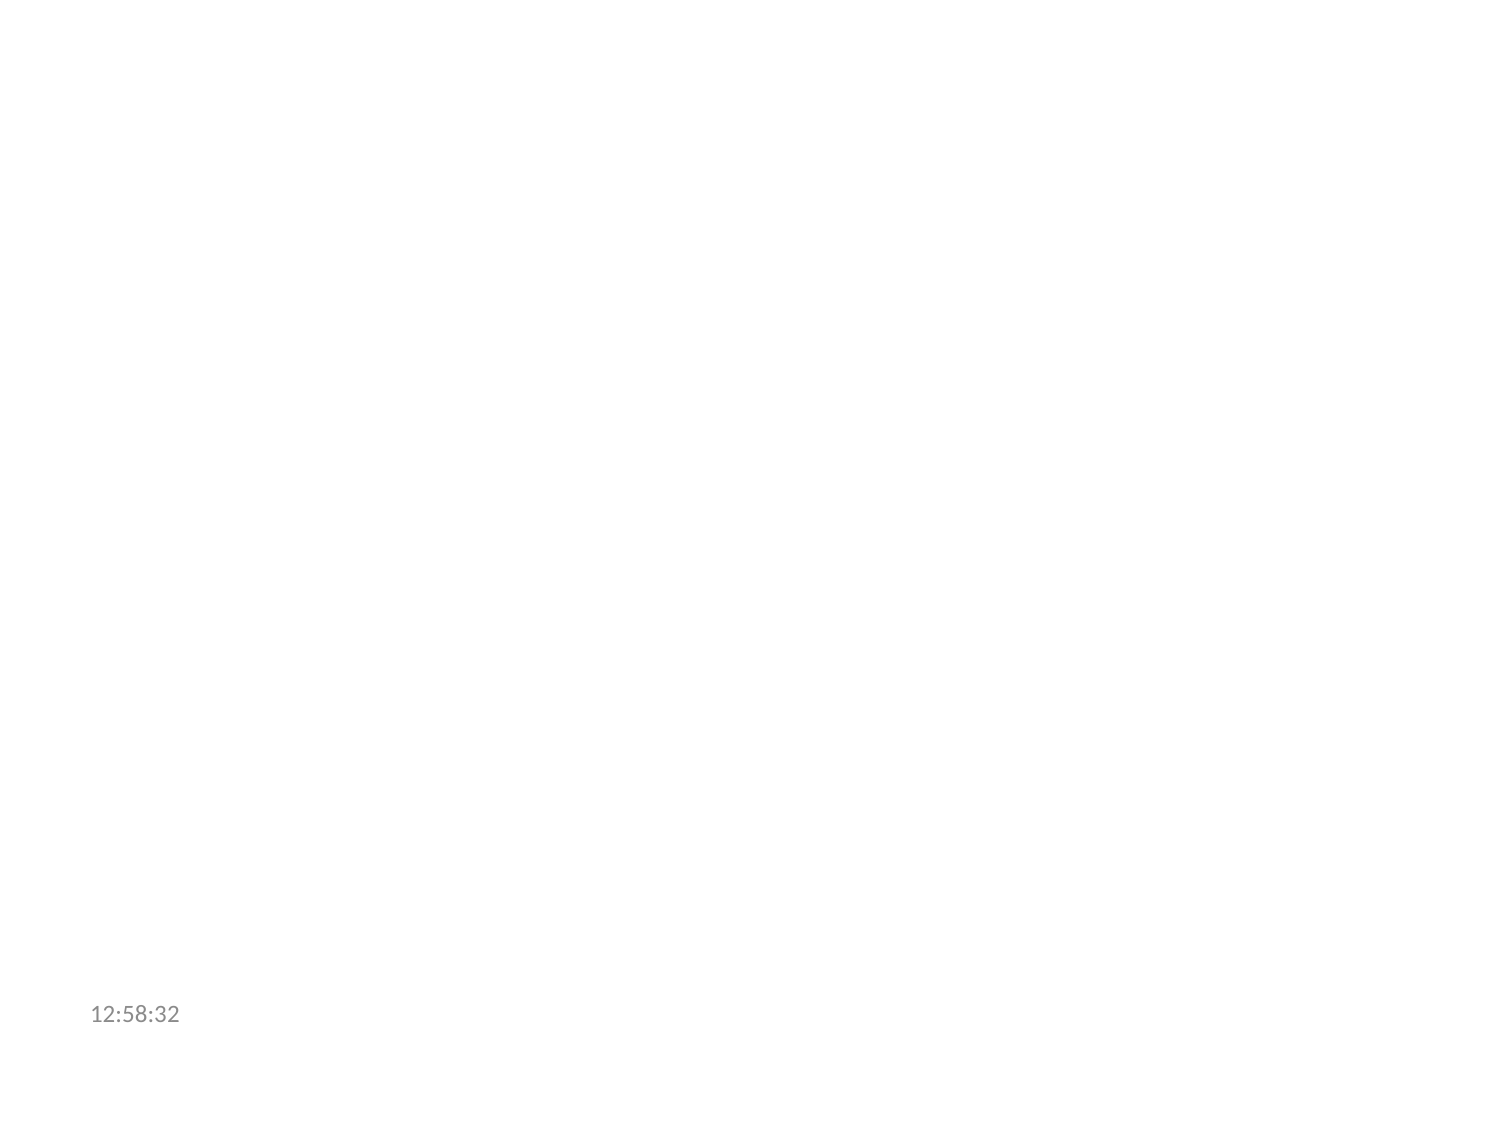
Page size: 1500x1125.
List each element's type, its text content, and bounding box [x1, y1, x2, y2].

text_box 15:35:09 [75, 982, 425, 1043]
